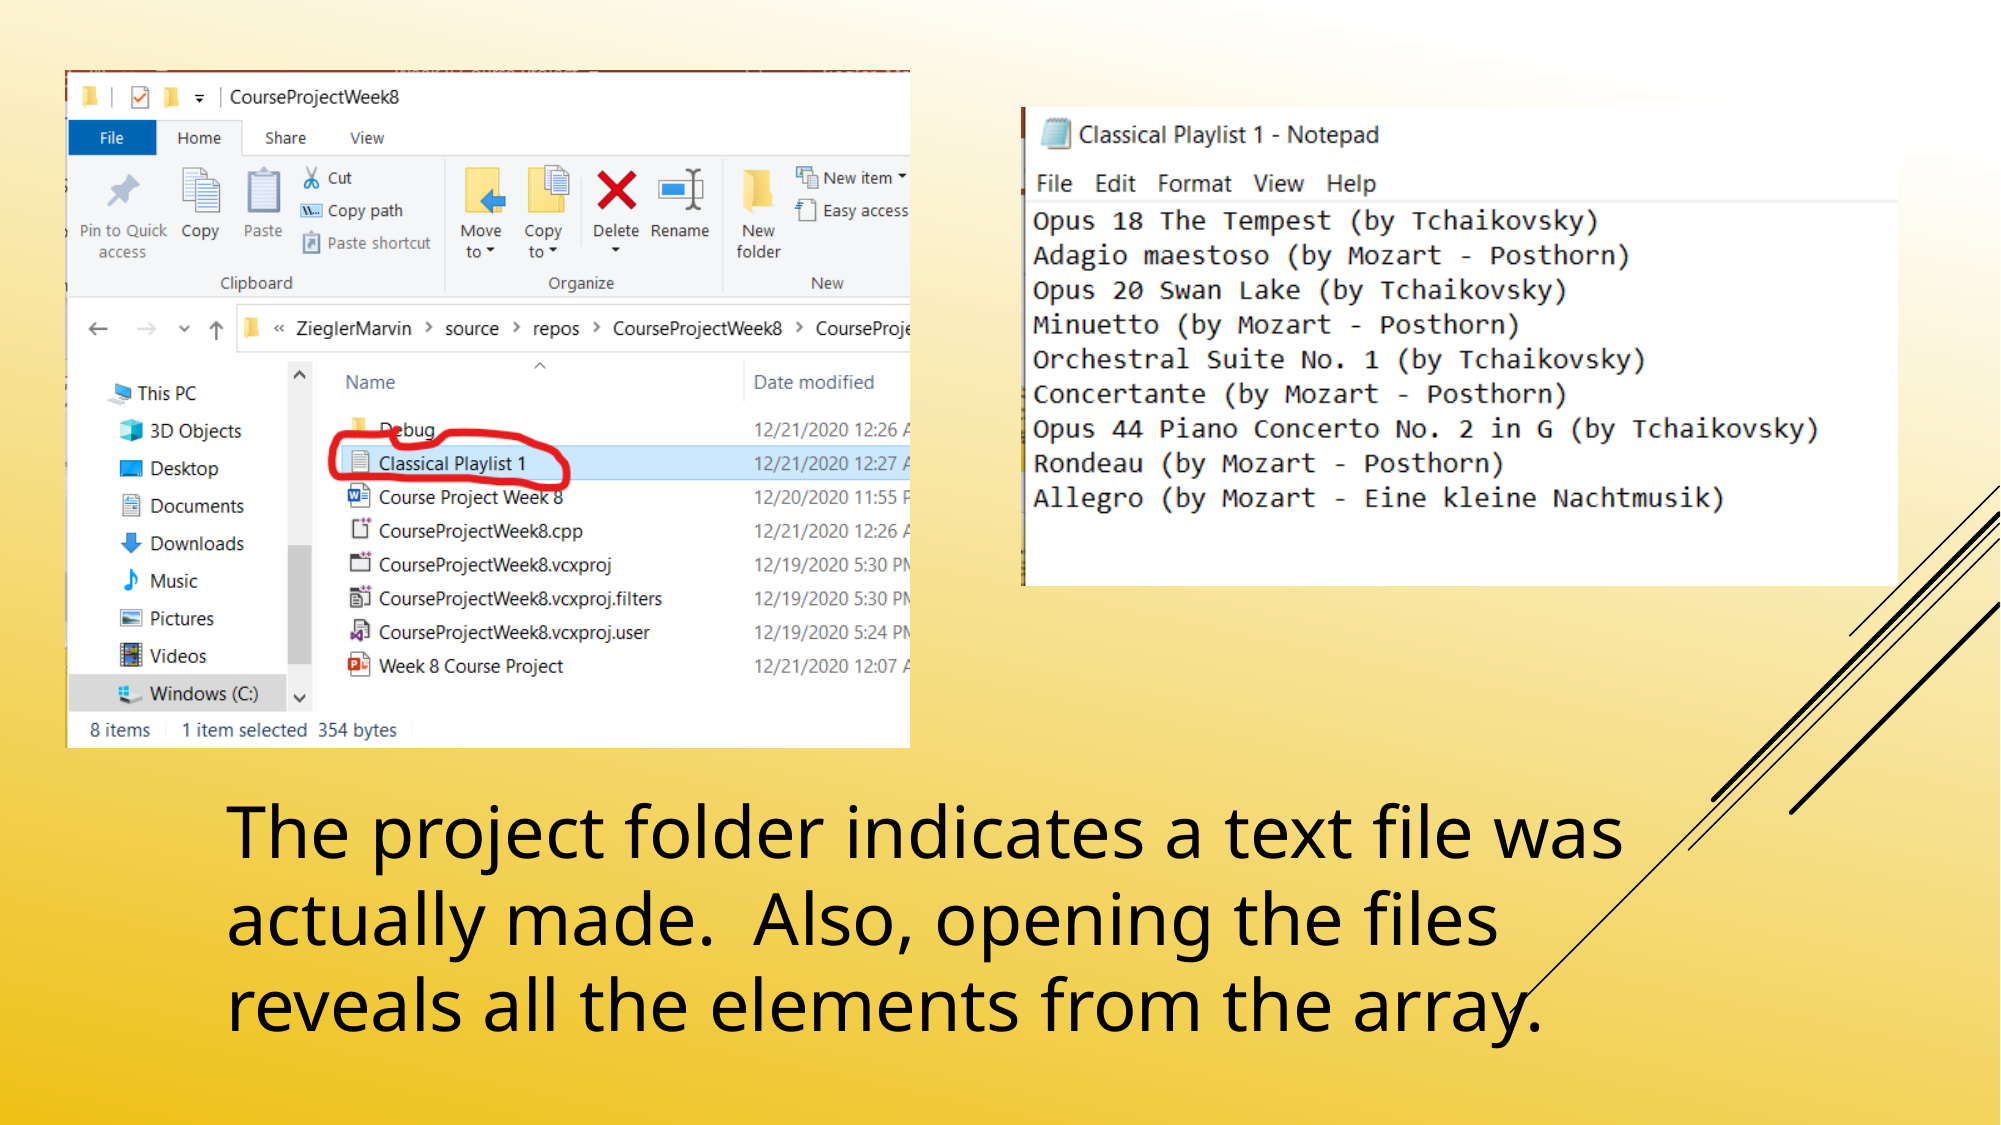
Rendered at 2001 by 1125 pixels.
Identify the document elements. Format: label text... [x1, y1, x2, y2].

picture [1020, 107, 1898, 587]
picture [65, 70, 910, 749]
title The project folder indicates a text file was actually made. Also, opening the files reveals all the elements from the array. [211, 778, 1722, 1055]
